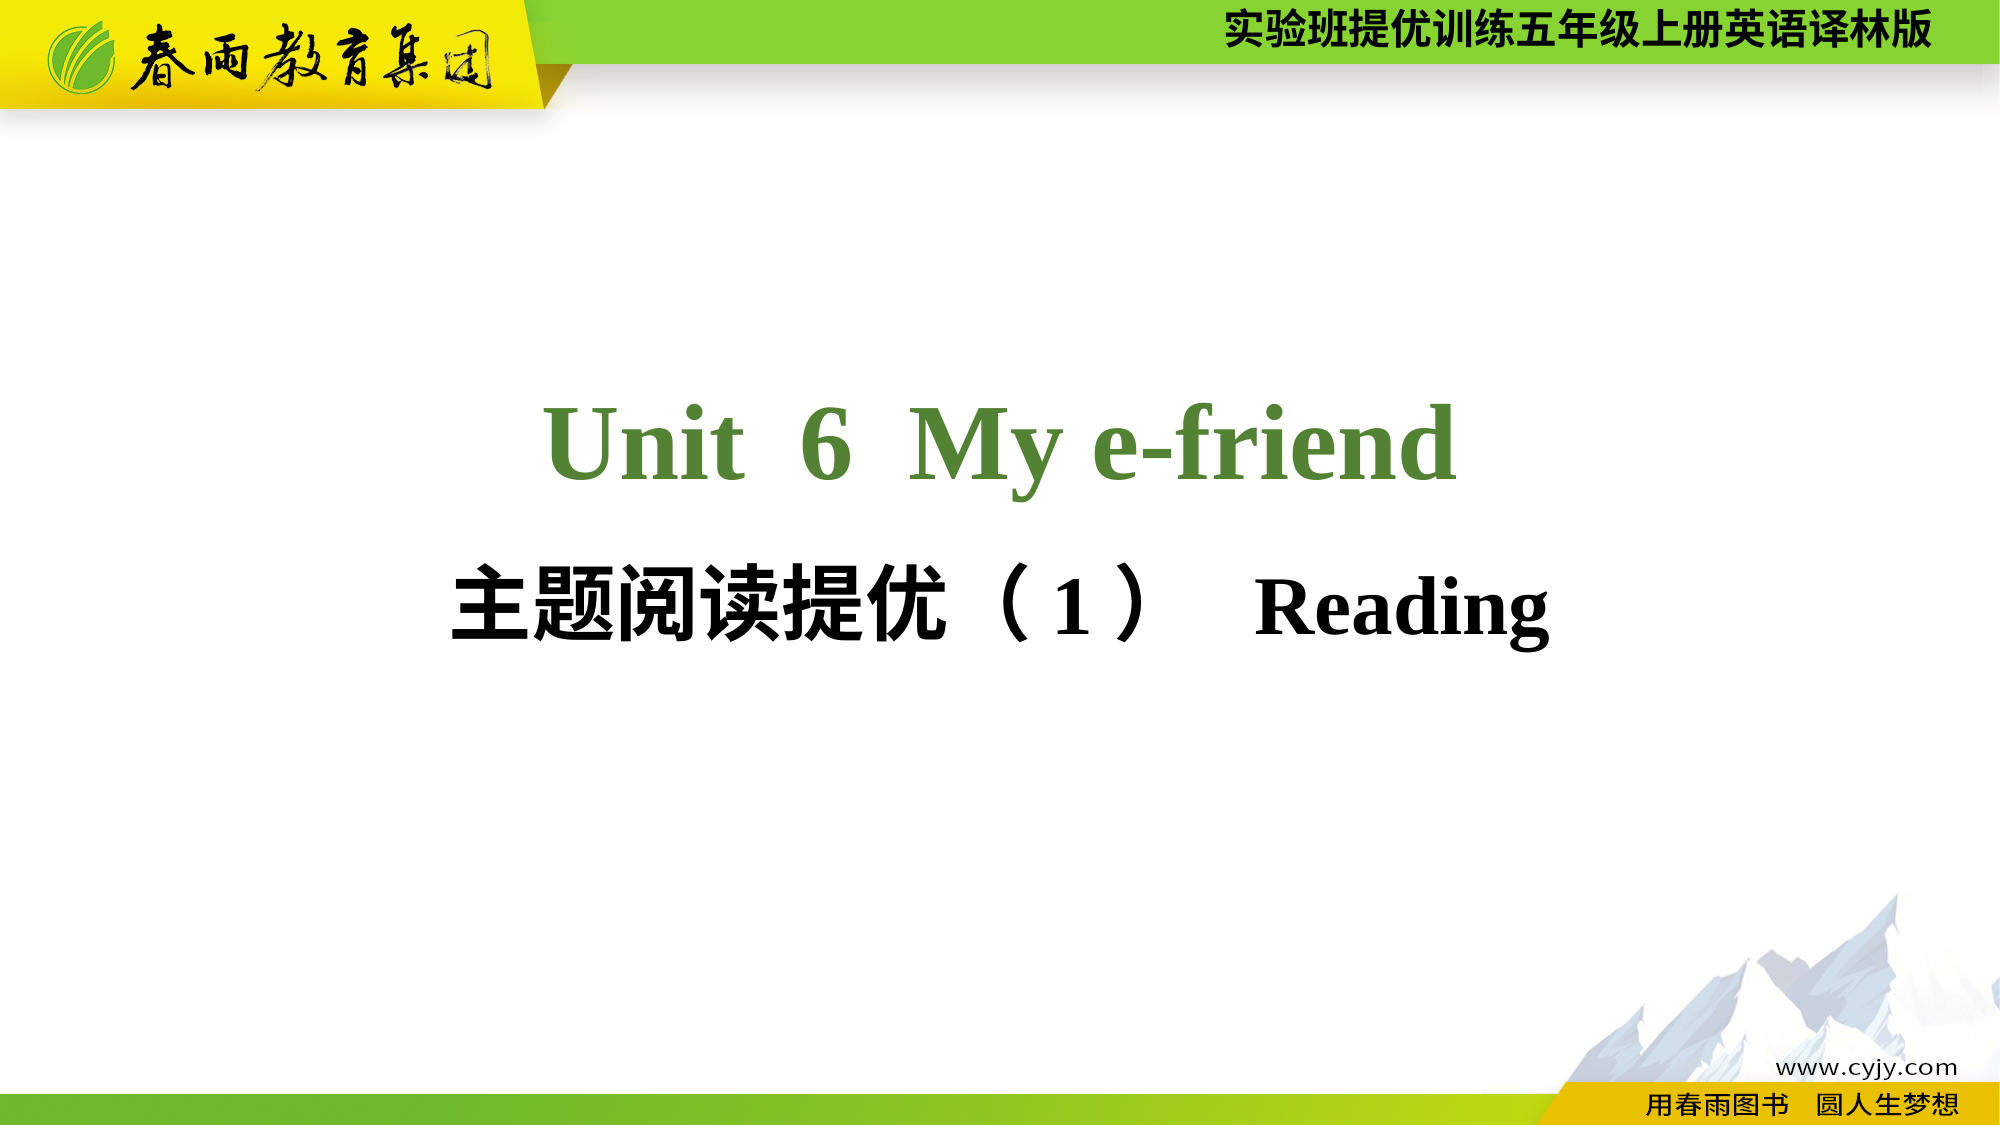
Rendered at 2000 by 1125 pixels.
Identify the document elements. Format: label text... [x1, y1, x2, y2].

picture [0, 659, 2000, 1125]
text_box Unit 6 My e-friend 主题阅读提优（1） Reading [0, 298, 2000, 659]
picture [0, 0, 2000, 298]
